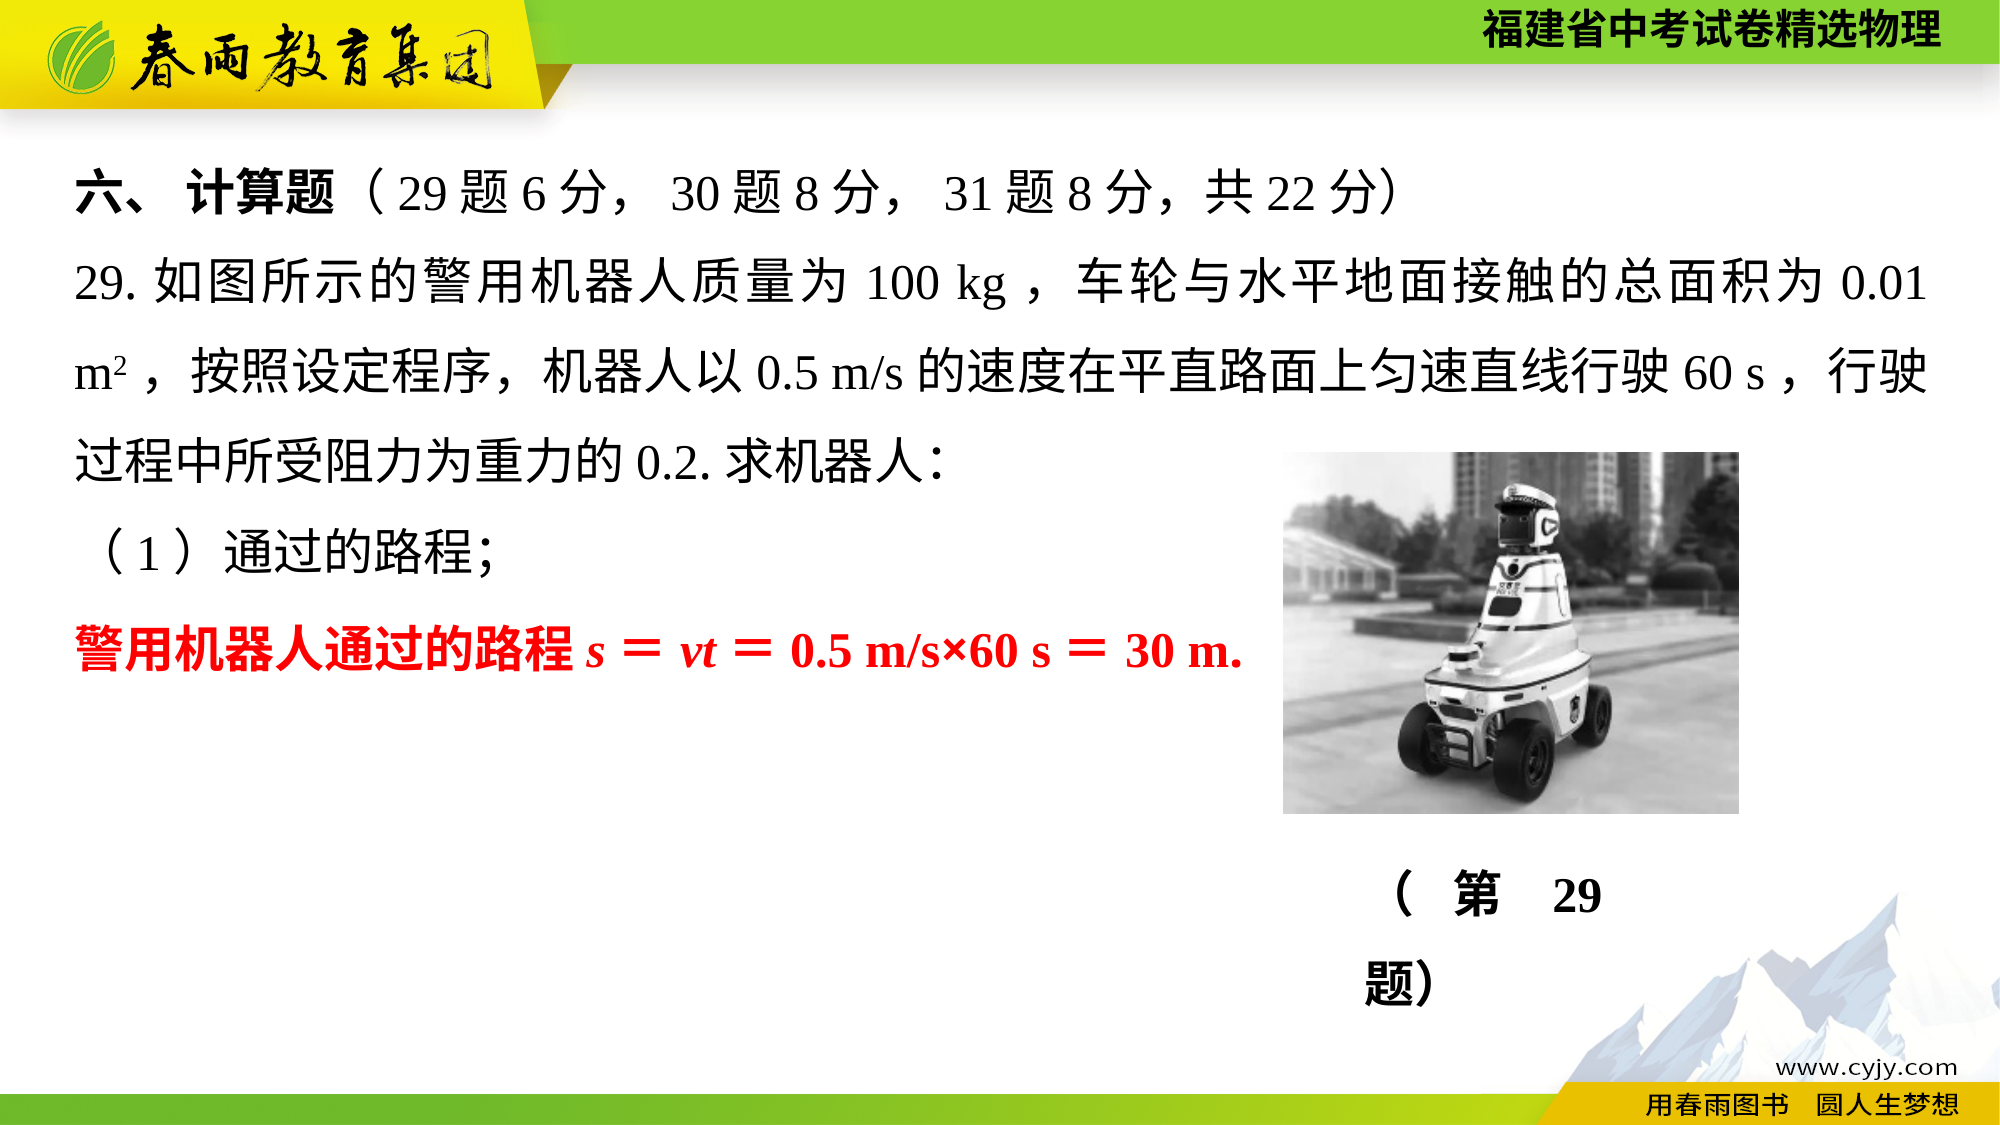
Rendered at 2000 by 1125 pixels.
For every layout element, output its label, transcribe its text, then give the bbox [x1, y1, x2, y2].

text_box （第29题） [1349, 824, 1630, 930]
text_box 警用机器人通过的路程s＝vt＝0.5 m/s×60 s＝30 m. [59, 580, 1278, 686]
picture [0, 0, 2000, 1125]
list 六、 计算题（29题6分，30题8分，31题8分，共22分） 29.如图所示的警用机器人质量为100 kg，车轮与水平地面接触的总面积为0.01 m2，按照设定程序，机器人以0.5 m/s的速度在平直路面上匀速直线行驶60 s，行驶过程中所受阻力为重力的0.2.求机器人： （1）通过的路程； [59, 122, 1944, 592]
